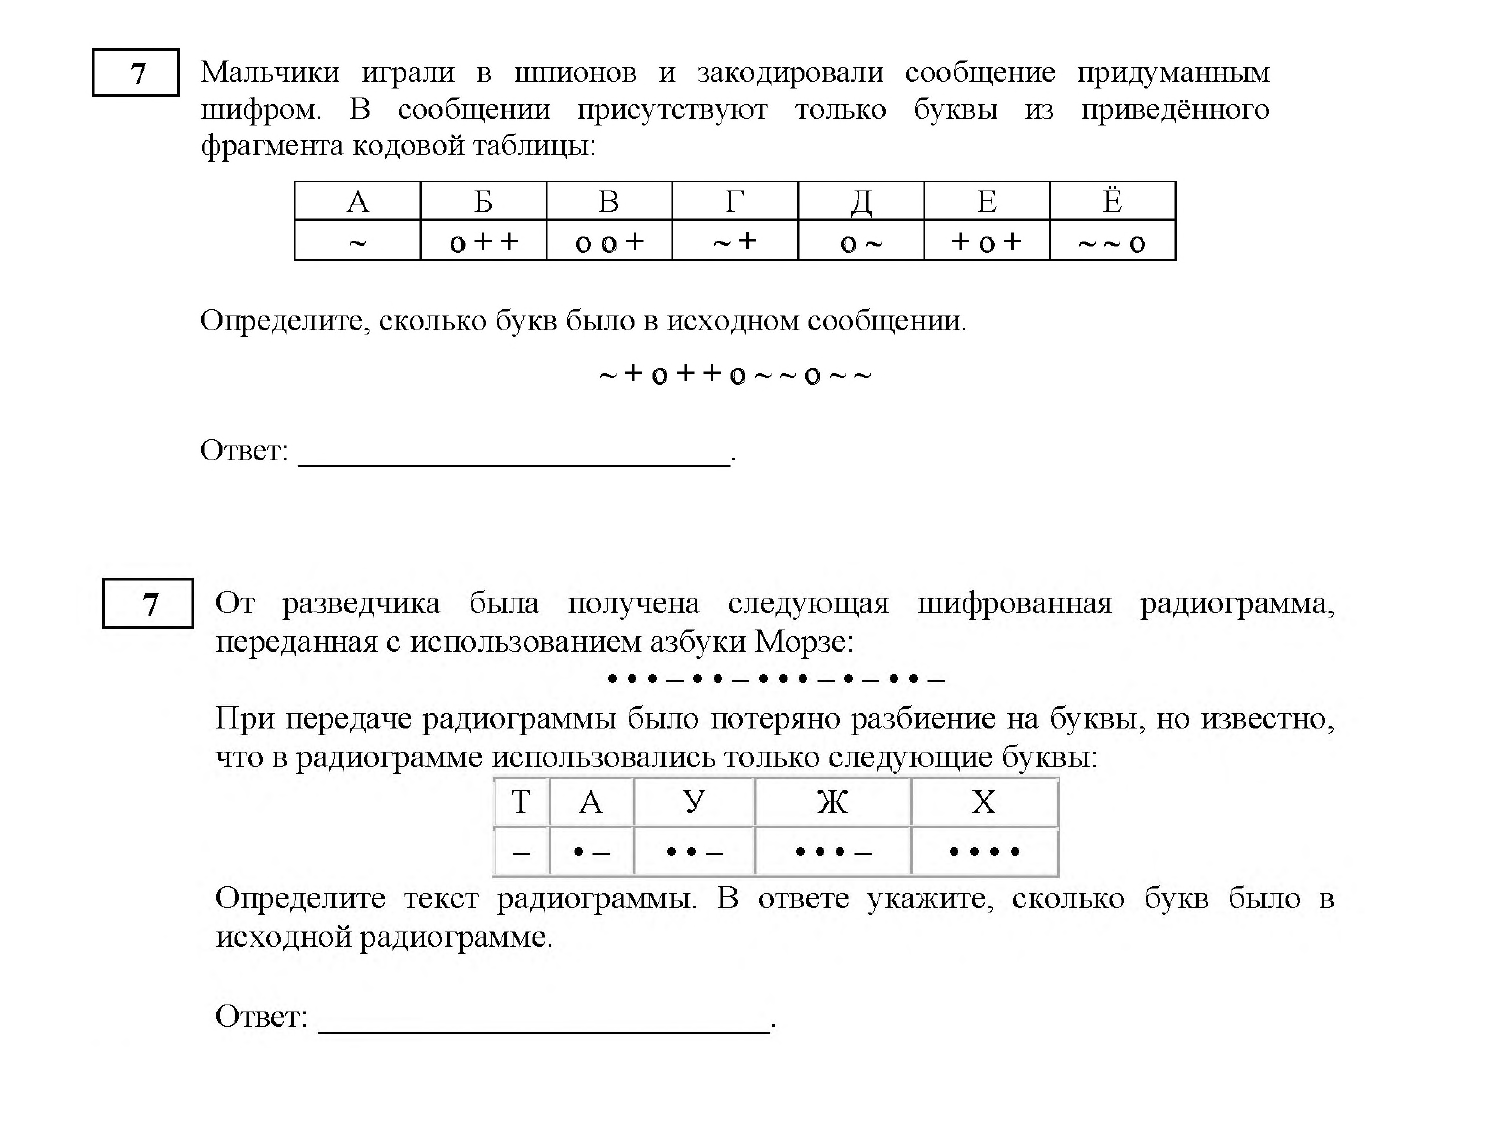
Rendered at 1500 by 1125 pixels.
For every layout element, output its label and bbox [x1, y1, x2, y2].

picture [76, 42, 1294, 483]
picture [76, 562, 1365, 1048]
